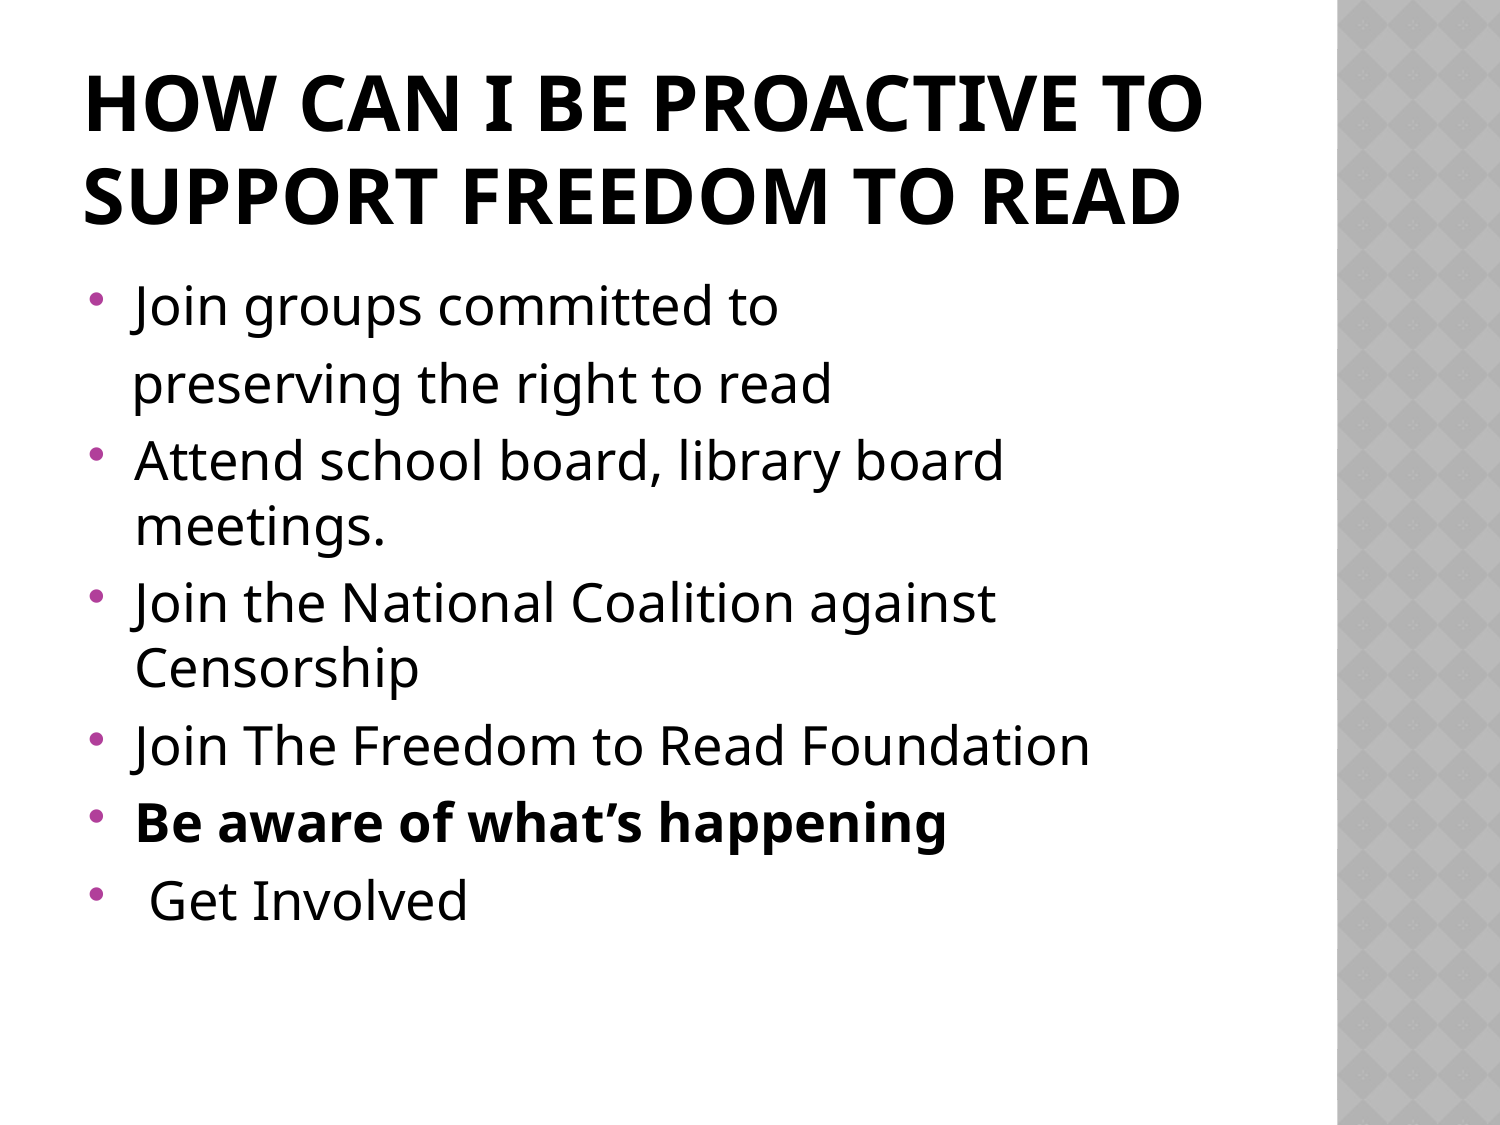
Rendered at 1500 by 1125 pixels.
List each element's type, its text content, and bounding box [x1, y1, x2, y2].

title How can I be proactive to support freedom to read [75, 52, 1263, 240]
list Join groups committed to preserving the right to read Attend school board, library board meetings. Join the National Coalition against Censorship Join The Freedom to Read Foundation Be aware of what’s happening Get Involved [75, 264, 1263, 1059]
